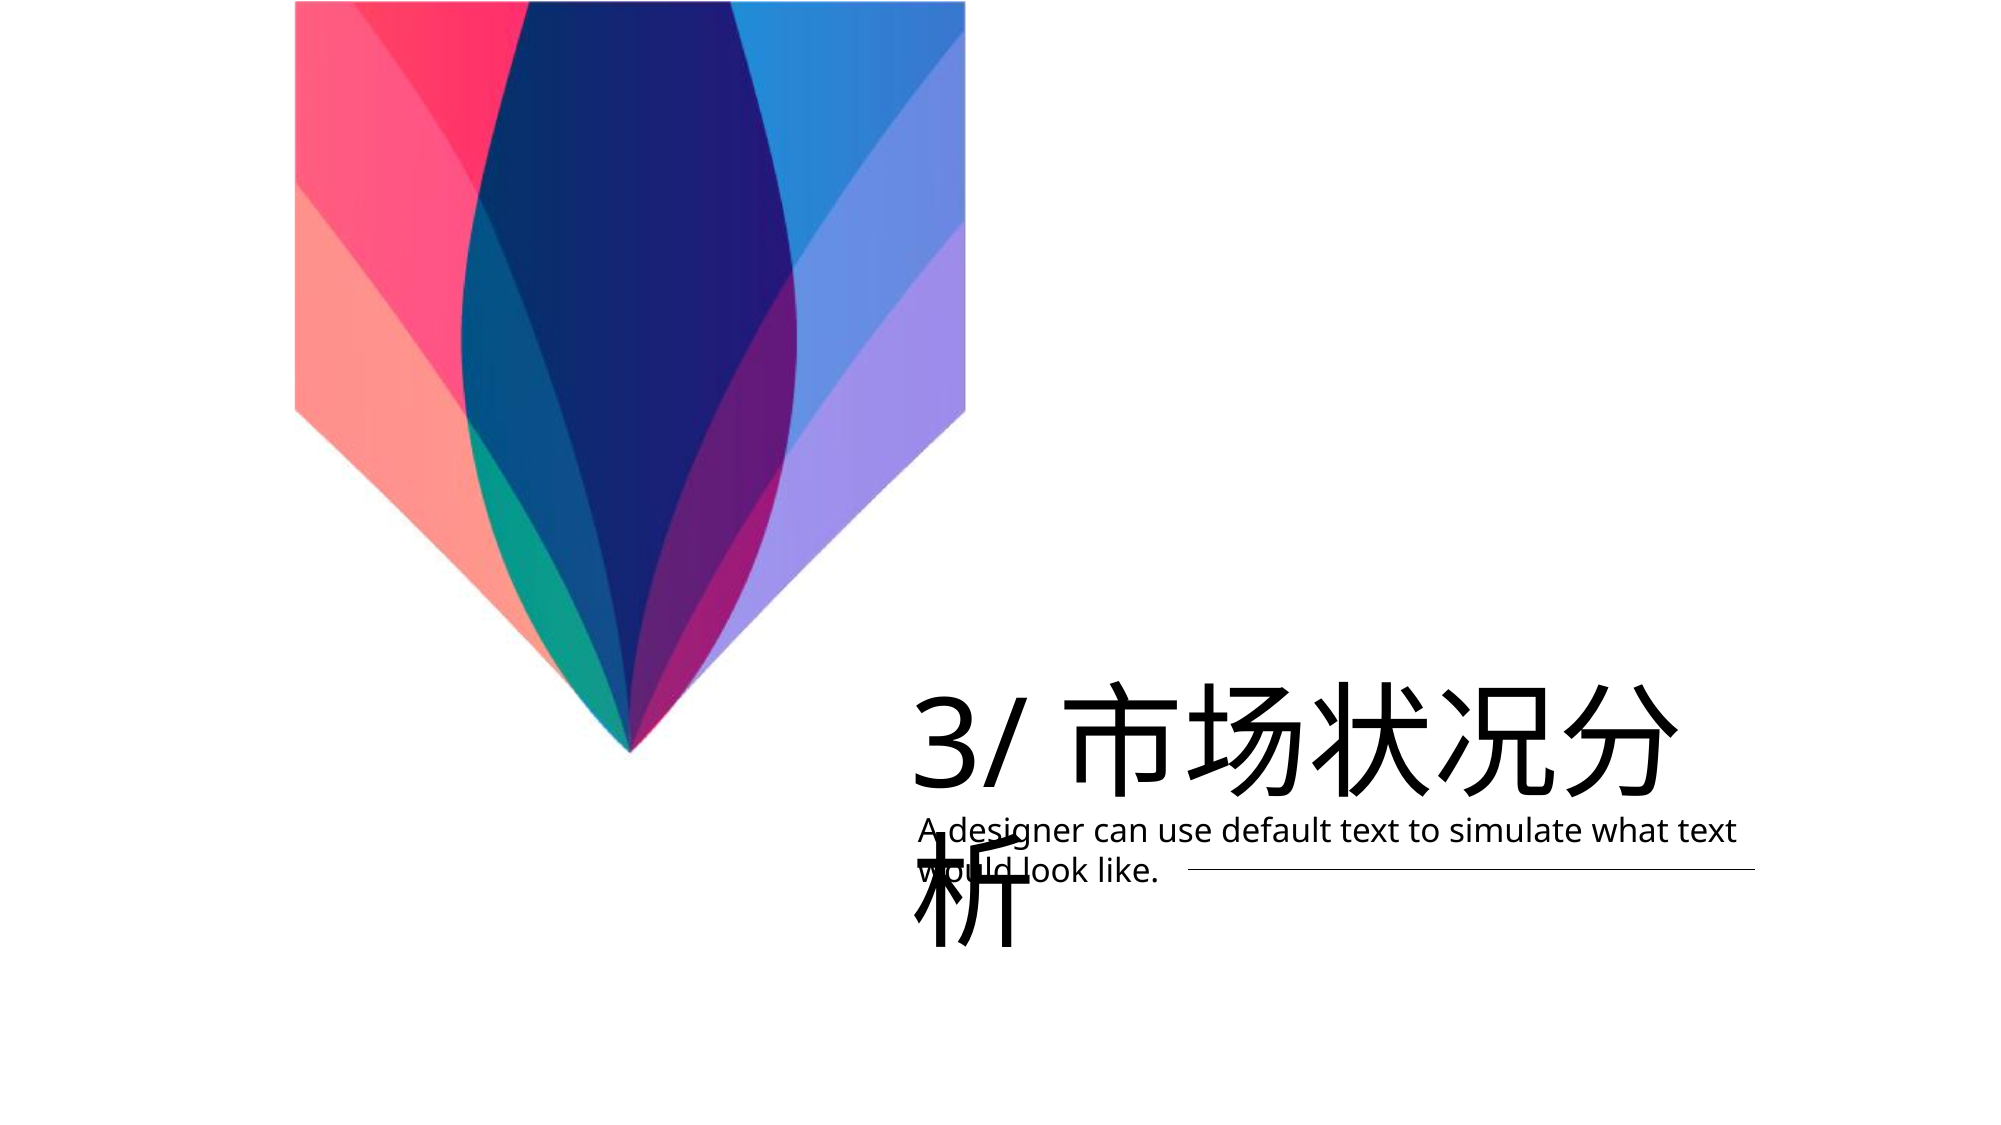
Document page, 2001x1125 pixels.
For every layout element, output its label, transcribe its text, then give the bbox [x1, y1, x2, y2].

text_box 3/市场状况分析 [896, 654, 1797, 970]
picture [250, 1, 1010, 760]
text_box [903, 801, 1796, 898]
